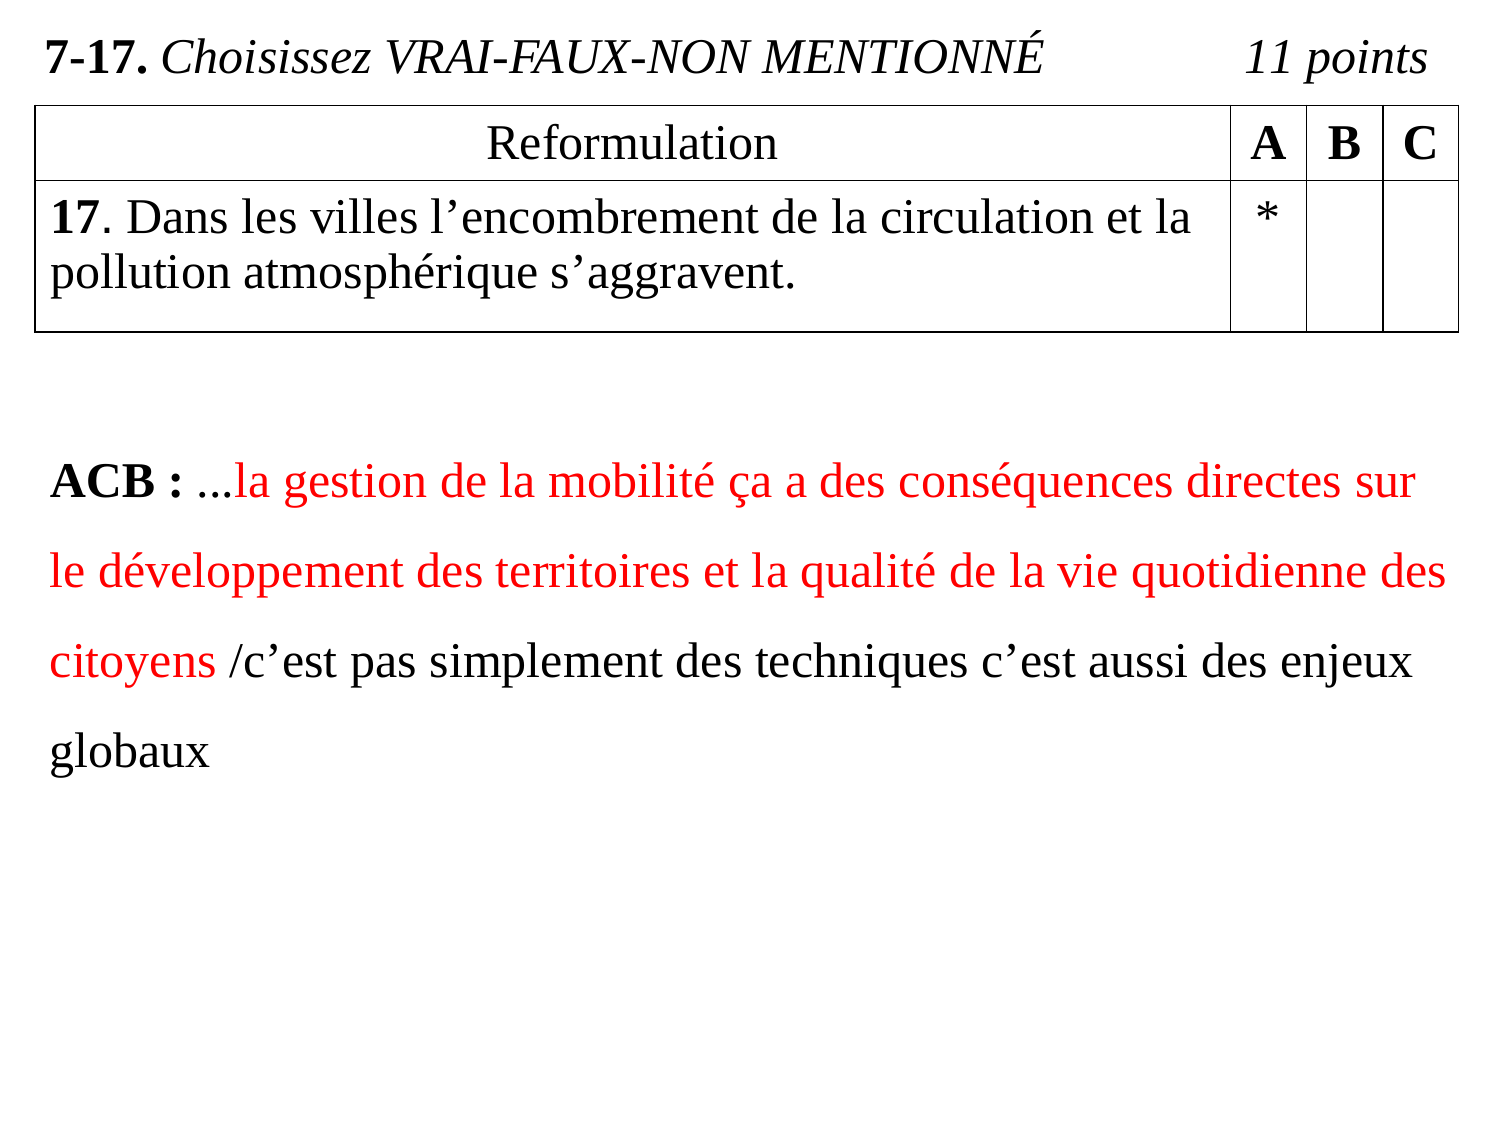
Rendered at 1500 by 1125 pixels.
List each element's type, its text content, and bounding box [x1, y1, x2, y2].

text_box ACB : ...la gestion de la mobilité ça a des conséquences directes sur le développement des territoires et la qualité de la vie quotidienne des citoyens /c’est pas simplement des techniques c’est aussi des enjeux globaux [35, 410, 1477, 785]
table_header Reformulation [36, 106, 1230, 180]
table_cell [1307, 181, 1382, 331]
table_header A [1231, 106, 1306, 180]
text_box 7-17. Choisissez VRAI-FAUX-NON MENTIONNÉ 11 points [29, 16, 1471, 92]
table_header C [1384, 106, 1458, 180]
table_cell [1384, 181, 1458, 331]
table_header B [1307, 106, 1382, 180]
table_cell 17. Dans les villes l’encombrement de la circulation et la pollution atmosphérique s’aggravent. [36, 181, 1230, 331]
table_cell * [1231, 181, 1306, 331]
